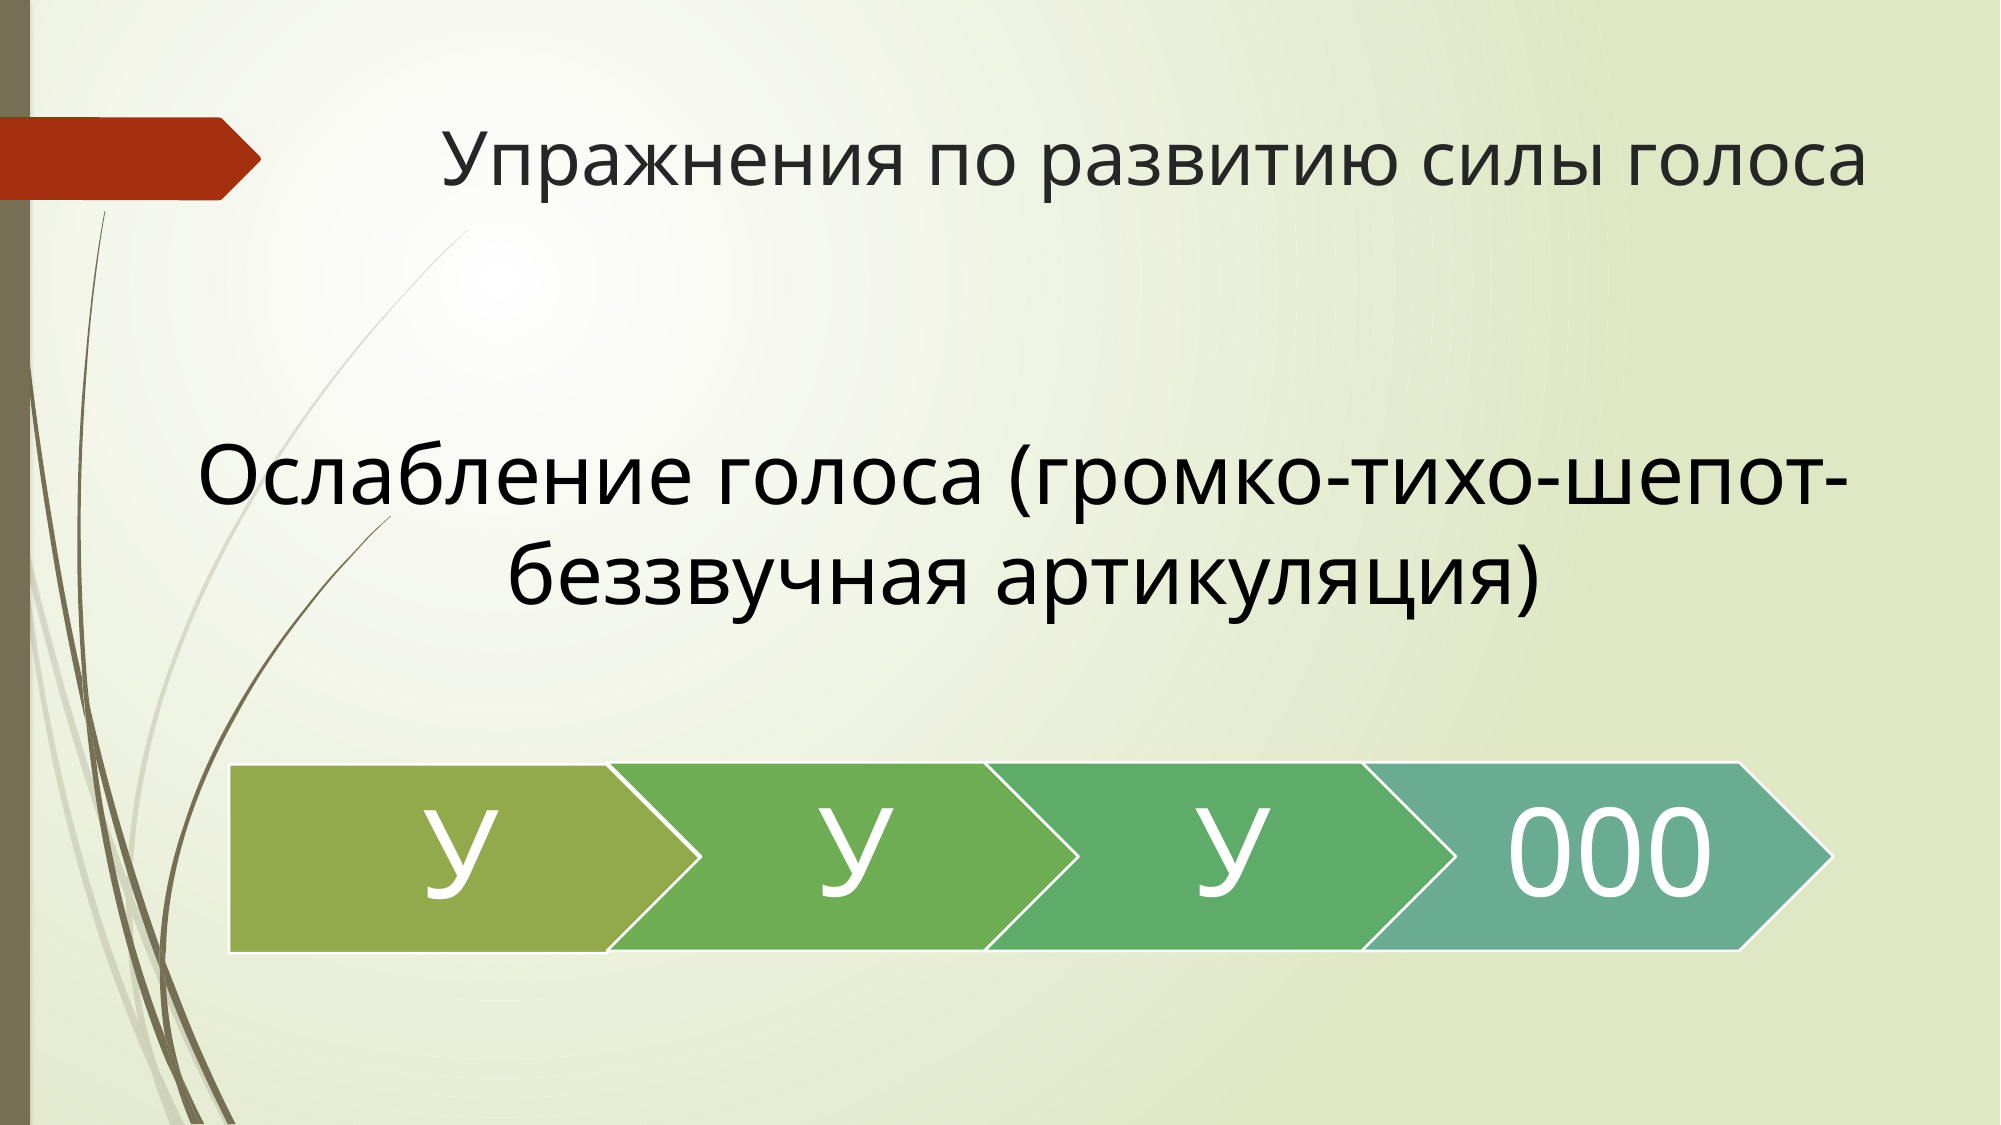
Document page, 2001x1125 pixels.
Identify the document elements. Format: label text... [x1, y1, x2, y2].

text_box Ослабление голоса (громко-тихо-шепот-беззвучная артикуляция) [166, 413, 1882, 629]
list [228, 511, 1835, 1125]
title Упражнения по развитию силы голоса [425, 102, 1888, 313]
